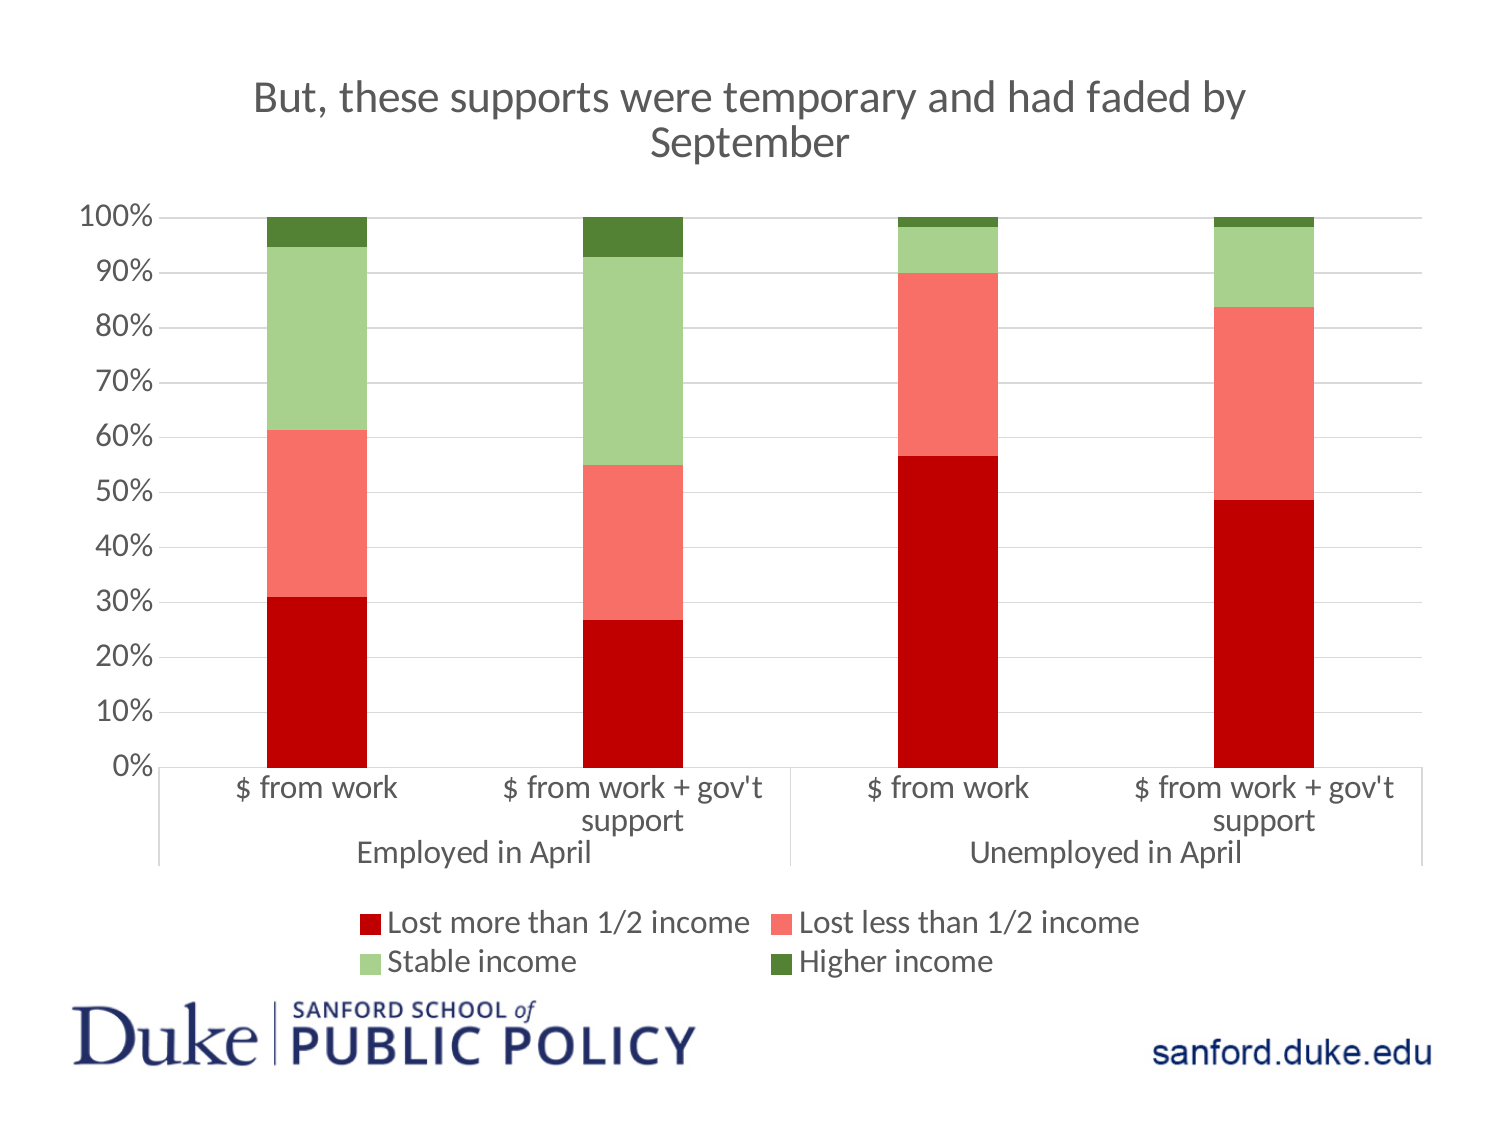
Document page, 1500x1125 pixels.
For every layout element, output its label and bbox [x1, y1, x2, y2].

chart [49, 37, 1451, 988]
picture [64, 988, 1436, 1081]
